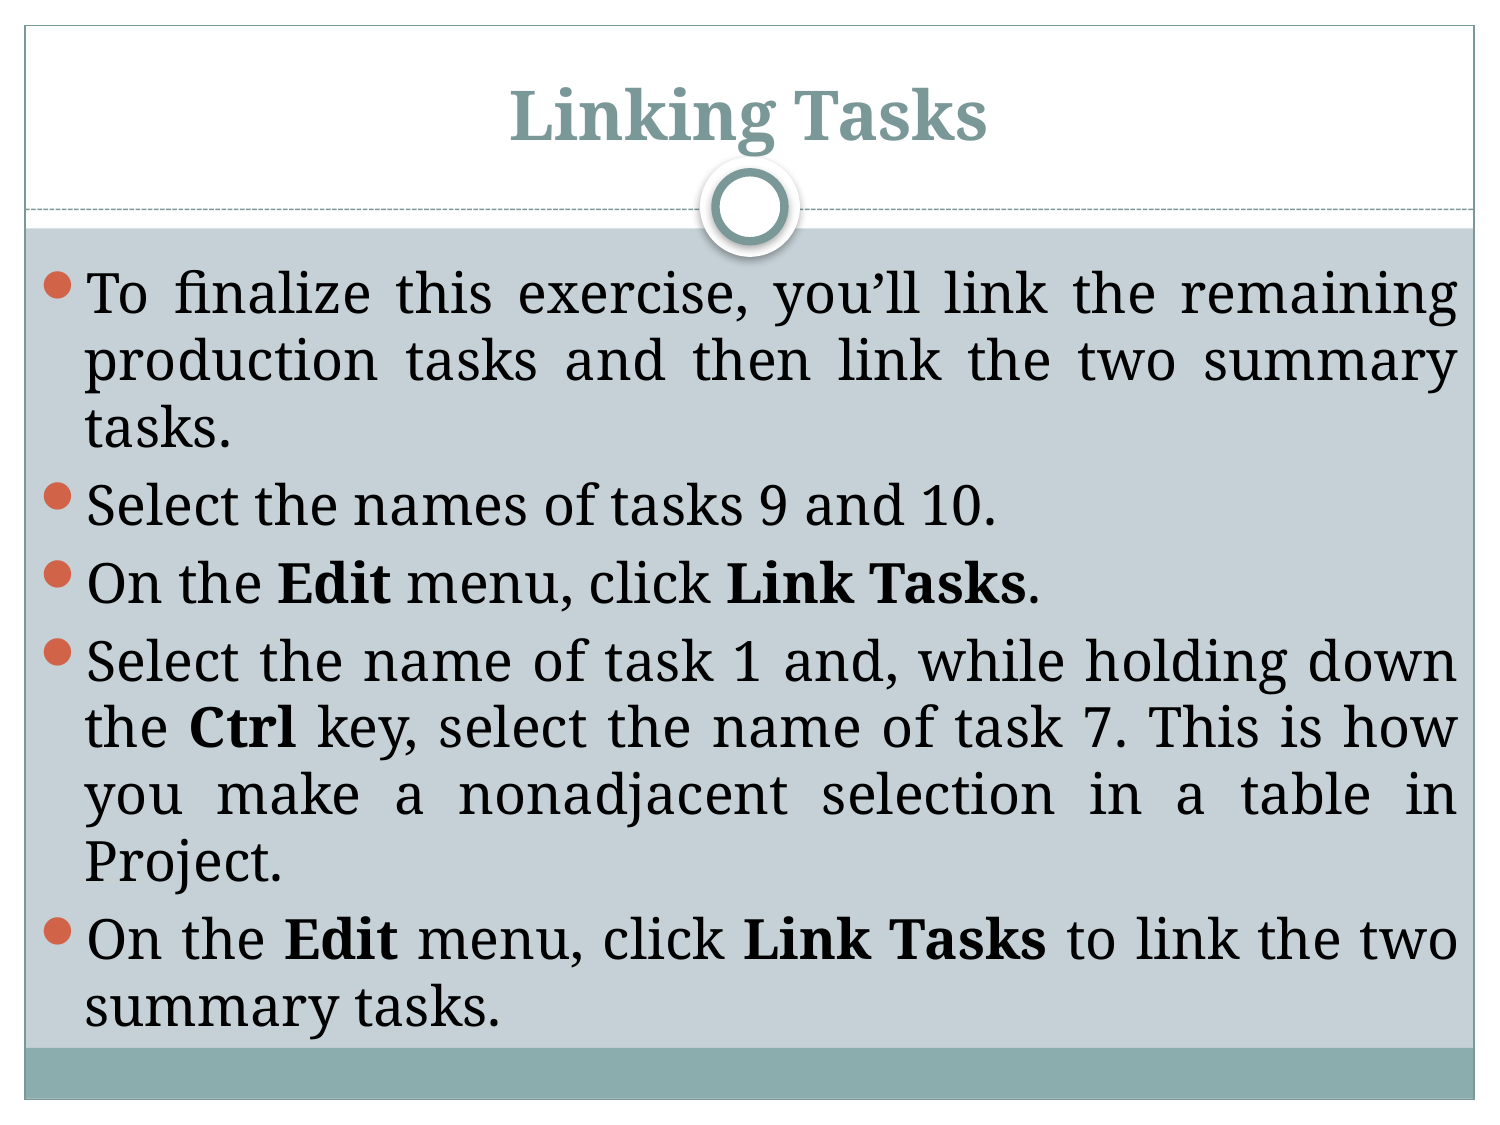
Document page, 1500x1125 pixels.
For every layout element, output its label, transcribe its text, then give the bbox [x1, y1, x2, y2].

list To finalize this exercise, you’ll link the remaining production tasks and then link the two summary tasks. Select the names of tasks 9 and 10. On the Edit menu, click Link Tasks. Select the name of task 1 and, while holding down the Ctrl key, select the name of task 7. This is how you make a nonadjacent selection in a table in Project. On the Edit menu, click Link Tasks to link the two summary tasks. [24, 250, 1475, 1050]
title Linking Tasks [49, 37, 1450, 162]
